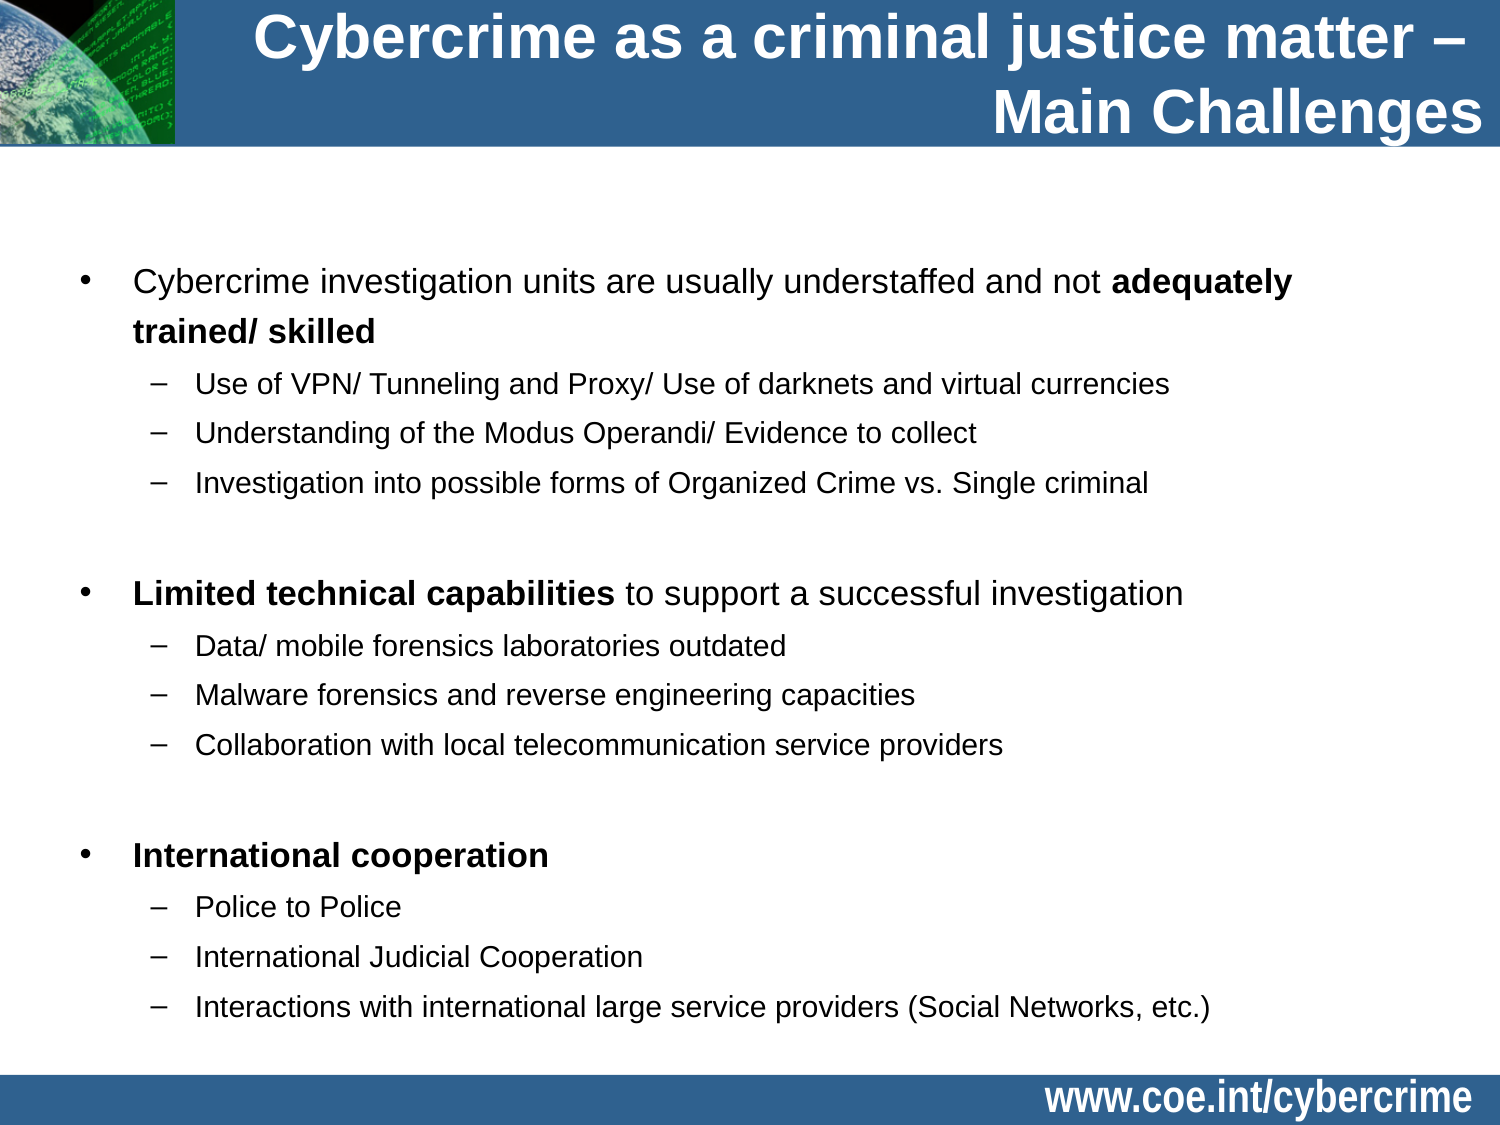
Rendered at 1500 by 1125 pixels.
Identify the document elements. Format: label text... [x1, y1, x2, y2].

text_box Cybercrime investigation units are usually understaffed and not adequately trained/ skilled Use of VPN/ Tunneling and Proxy/ Use of darknets and virtual currencies Understanding of the Modus Operandi/ Evidence to collect Investigation into possible forms of Organized Crime vs. Single criminal Limited technical capabilities to support a successful investigation Data/ mobile forensics laboratories outdated Malware forensics and reverse engineering capacities Collaboration with local telecommunication service providers International cooperation Police to Police International Judicial Cooperation Interactions with international large service providers (Social Networks, etc.) [64, 243, 1437, 1035]
text_box Cybercrime as a criminal justice matter – Main Challenges [177, 0, 1500, 149]
text_box [0, 1073, 1030, 1125]
picture [0, 0, 175, 144]
text_box www.coe.int/cybercrime [1030, 1059, 1500, 1125]
